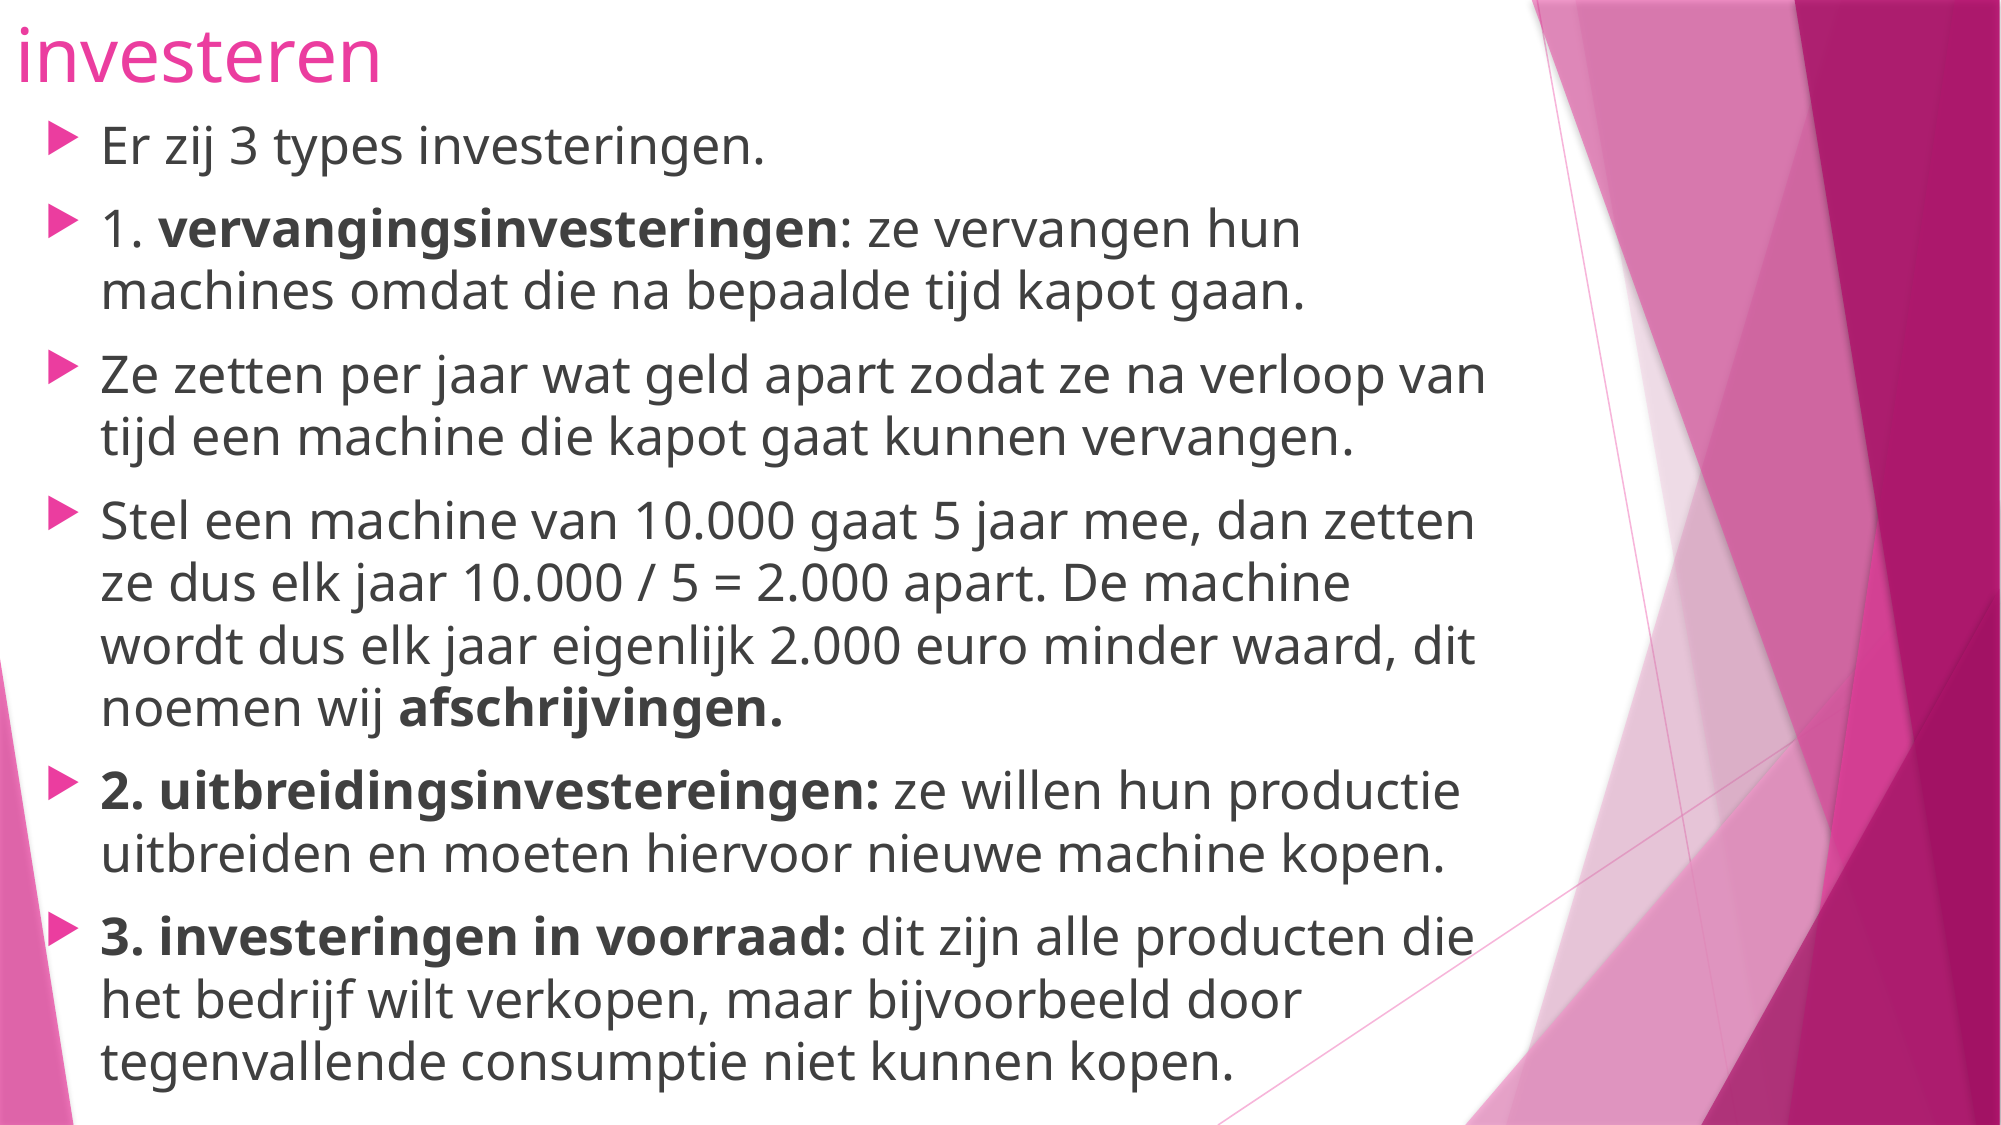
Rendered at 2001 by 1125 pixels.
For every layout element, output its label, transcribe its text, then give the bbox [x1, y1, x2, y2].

title investeren [0, 0, 1522, 317]
list Er zij 3 types investeringen. 1. vervangingsinvesteringen: ze vervangen hun machines omdat die na bepaalde tijd kapot gaan. Ze zetten per jaar wat geld apart zodat ze na verloop van tijd een machine die kapot gaat kunnen vervangen. Stel een machine van 10.000 gaat 5 jaar mee, dan zetten ze dus elk jaar 10.000 / 5 = 2.000 apart. De machine wordt dus elk jaar eigenlijk 2.000 euro minder waard, dit noemen wij afschrijvingen. 2. uitbreidingsinvestereingen: ze willen hun productie uitbreiden en moeten hiervoor nieuwe machine kopen. 3. investeringen in voorraad: dit zijn alle producten die het bedrijf wilt verkopen, maar bijvoorbeeld door tegenvallende consumptie niet kunnen kopen. [29, 104, 1522, 991]
